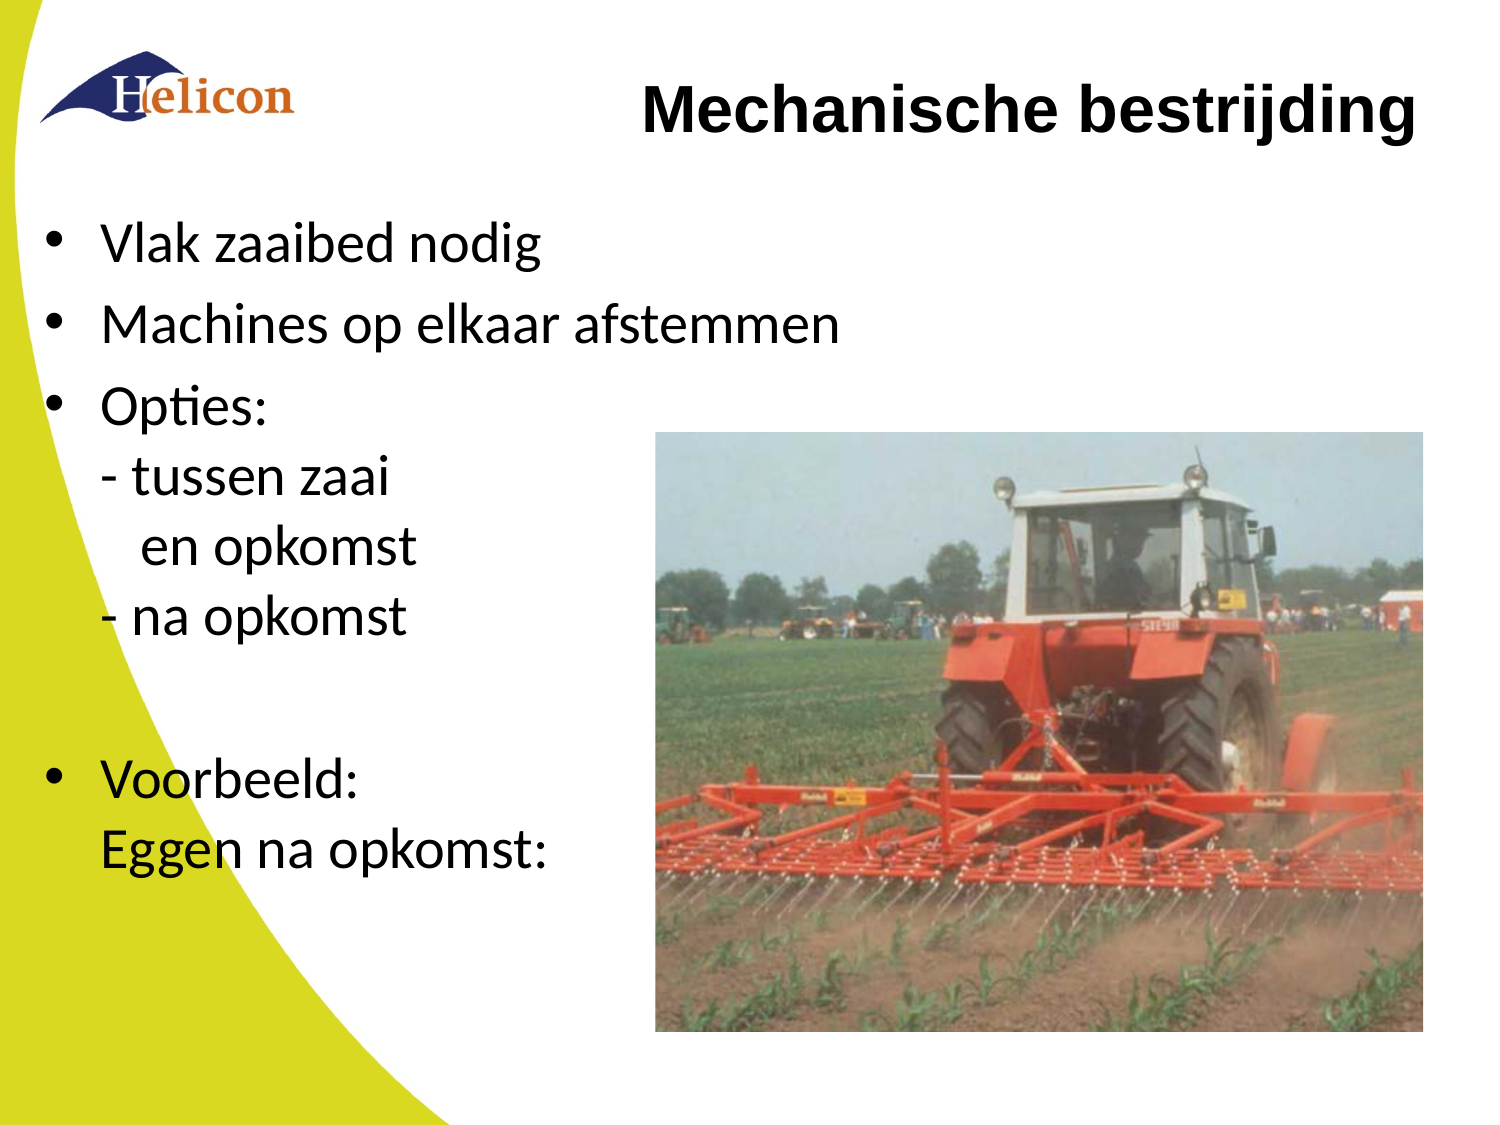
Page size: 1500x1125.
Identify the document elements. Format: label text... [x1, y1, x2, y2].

picture [0, 0, 1500, 1125]
title Mechanische bestrijding [360, 52, 1434, 159]
list Vlak zaaibed nodig Machines op elkaar afstemmen Opties: - tussen zaai en opkomst - na opkomst Voorbeeld: Eggen na opkomst: [29, 196, 1434, 1000]
